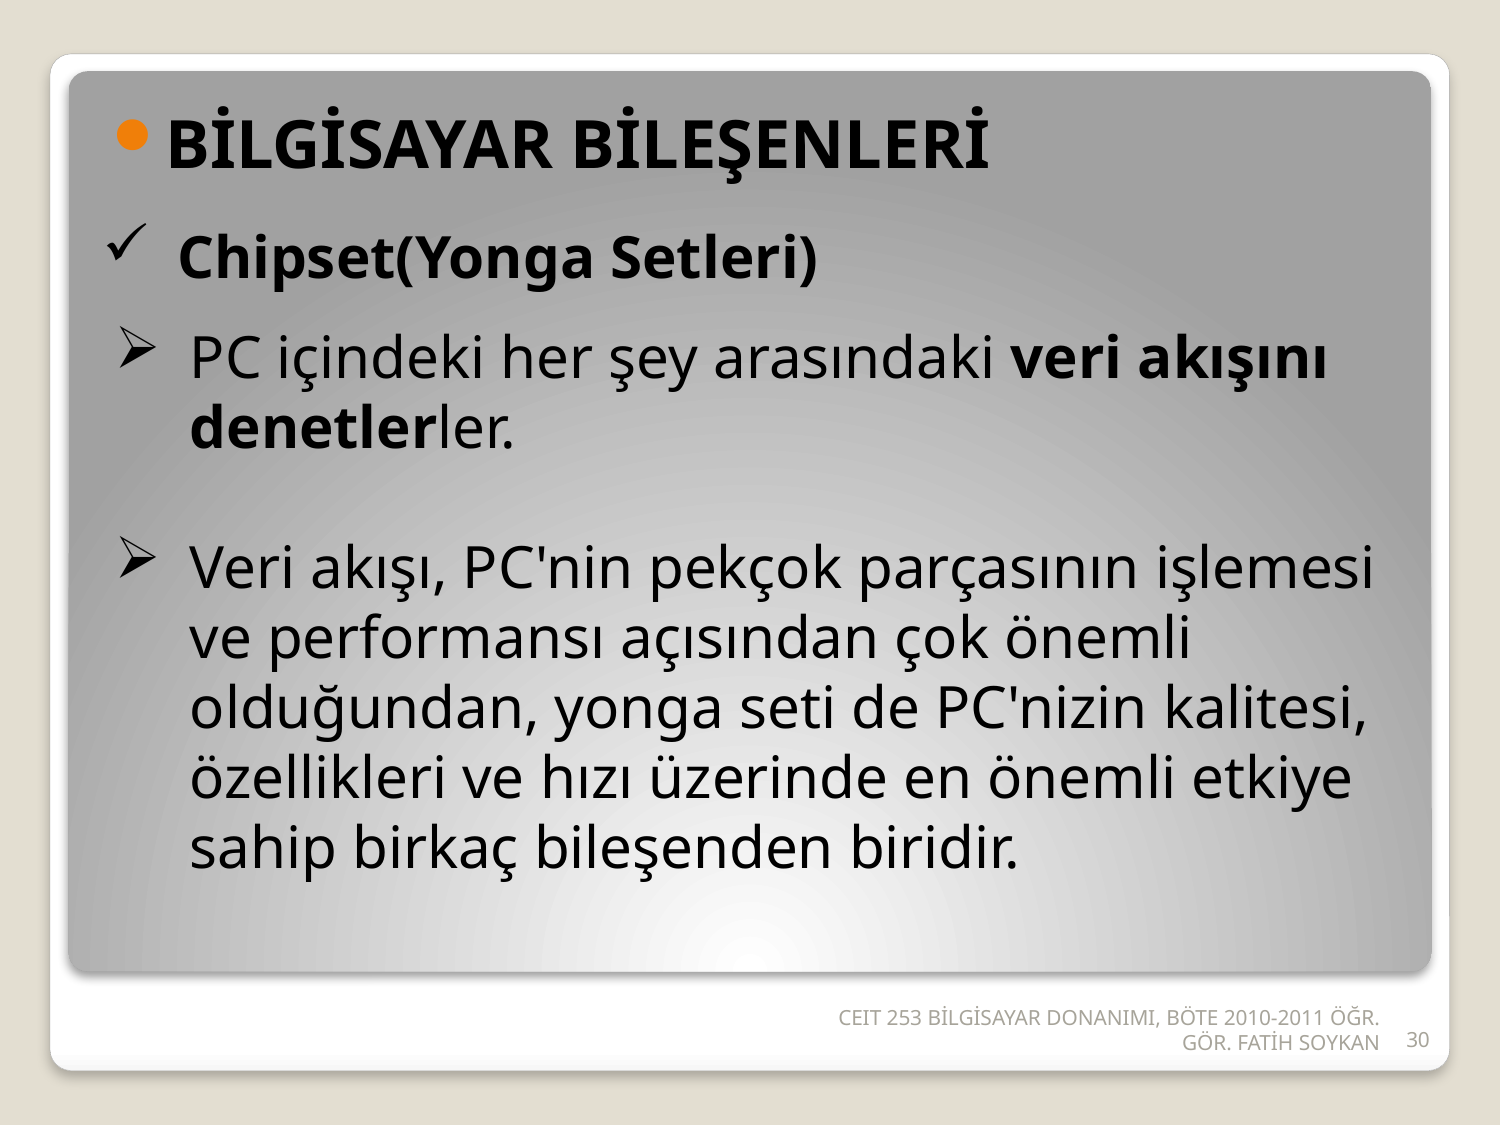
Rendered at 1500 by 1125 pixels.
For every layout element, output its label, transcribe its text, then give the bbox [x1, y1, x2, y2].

footer CEIT 253 BİLGİSAYAR DONANIMI, BÖTE 2010-2011 ÖĞR. GÖR. FATİH SOYKAN [800, 1002, 1395, 1063]
text_box Chipset(Yonga Setleri) [87, 162, 1413, 298]
text_box PC içindeki her şey arasındaki veri akışını denetlerler. Veri akışı, PC'nin pekçok parçasının işlemesi ve performansı açısından çok önemli olduğundan, yonga seti de PC'nizin kalitesi, özellikleri ve hızı üzerinde en önemli etkiye sahip birkaç bileşenden biridir. [99, 312, 1400, 888]
list BİLGİSAYAR BİLEŞENLERİ [82, 86, 1425, 300]
slide_number 30 [1395, 1002, 1445, 1063]
